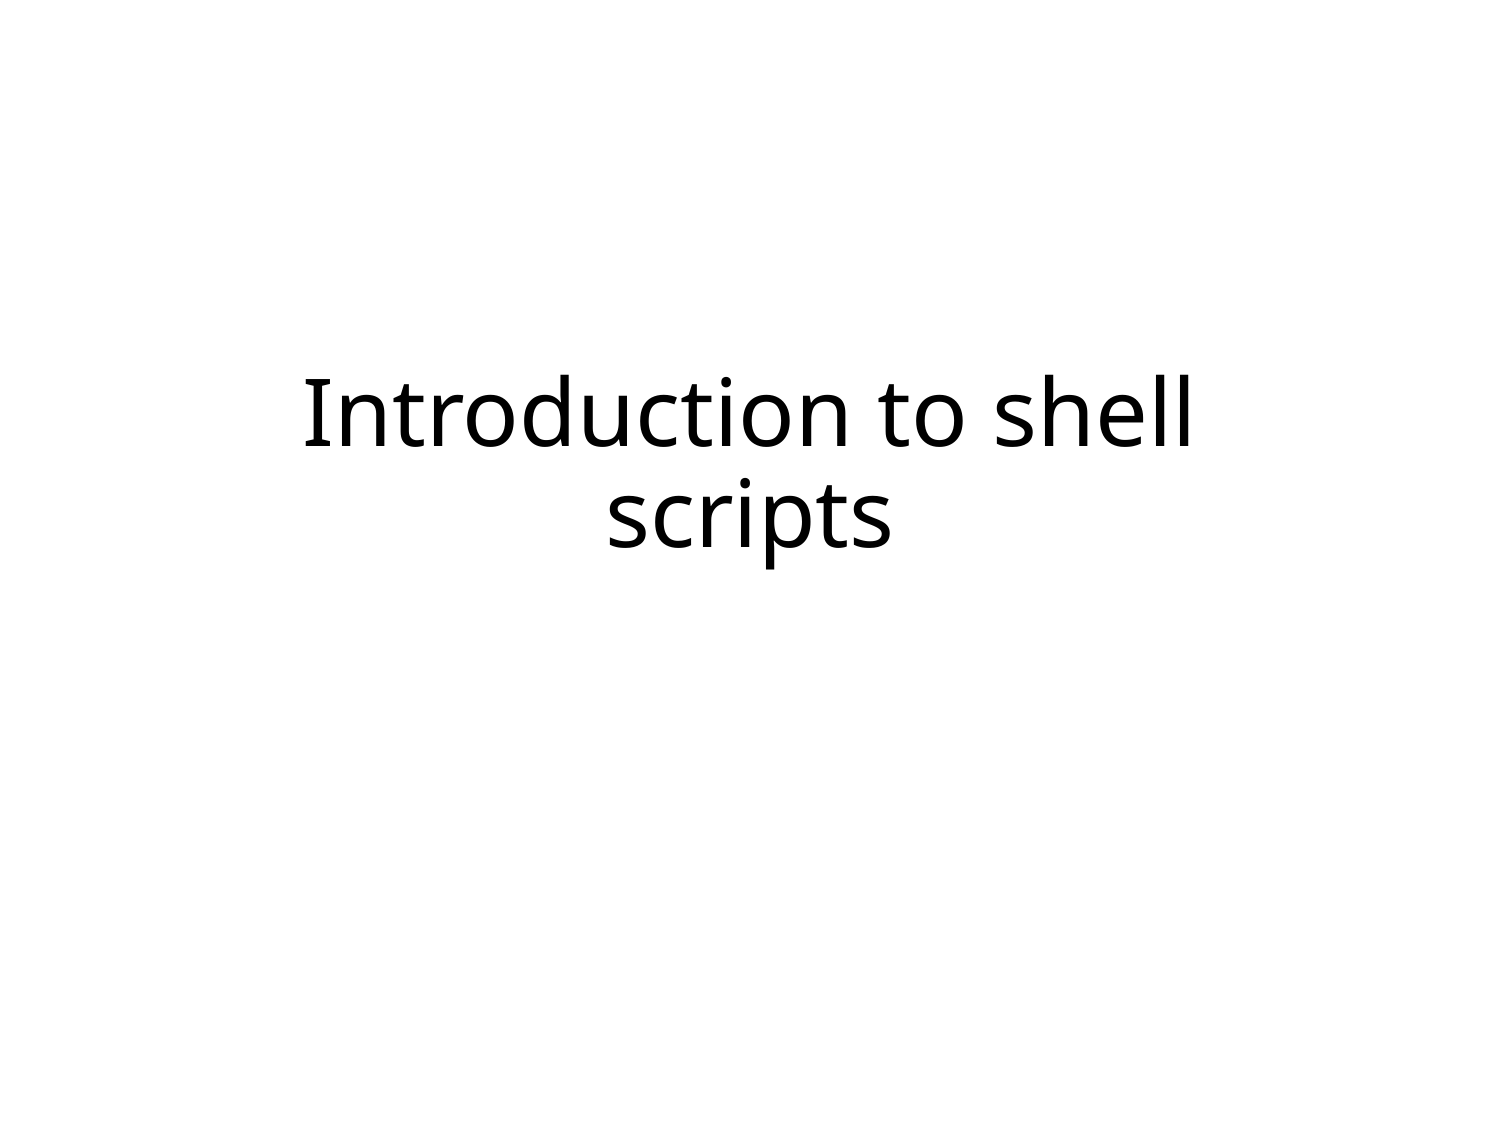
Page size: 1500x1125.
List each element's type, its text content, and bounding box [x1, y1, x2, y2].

title Introduction to shell scripts [187, 184, 1313, 576]
